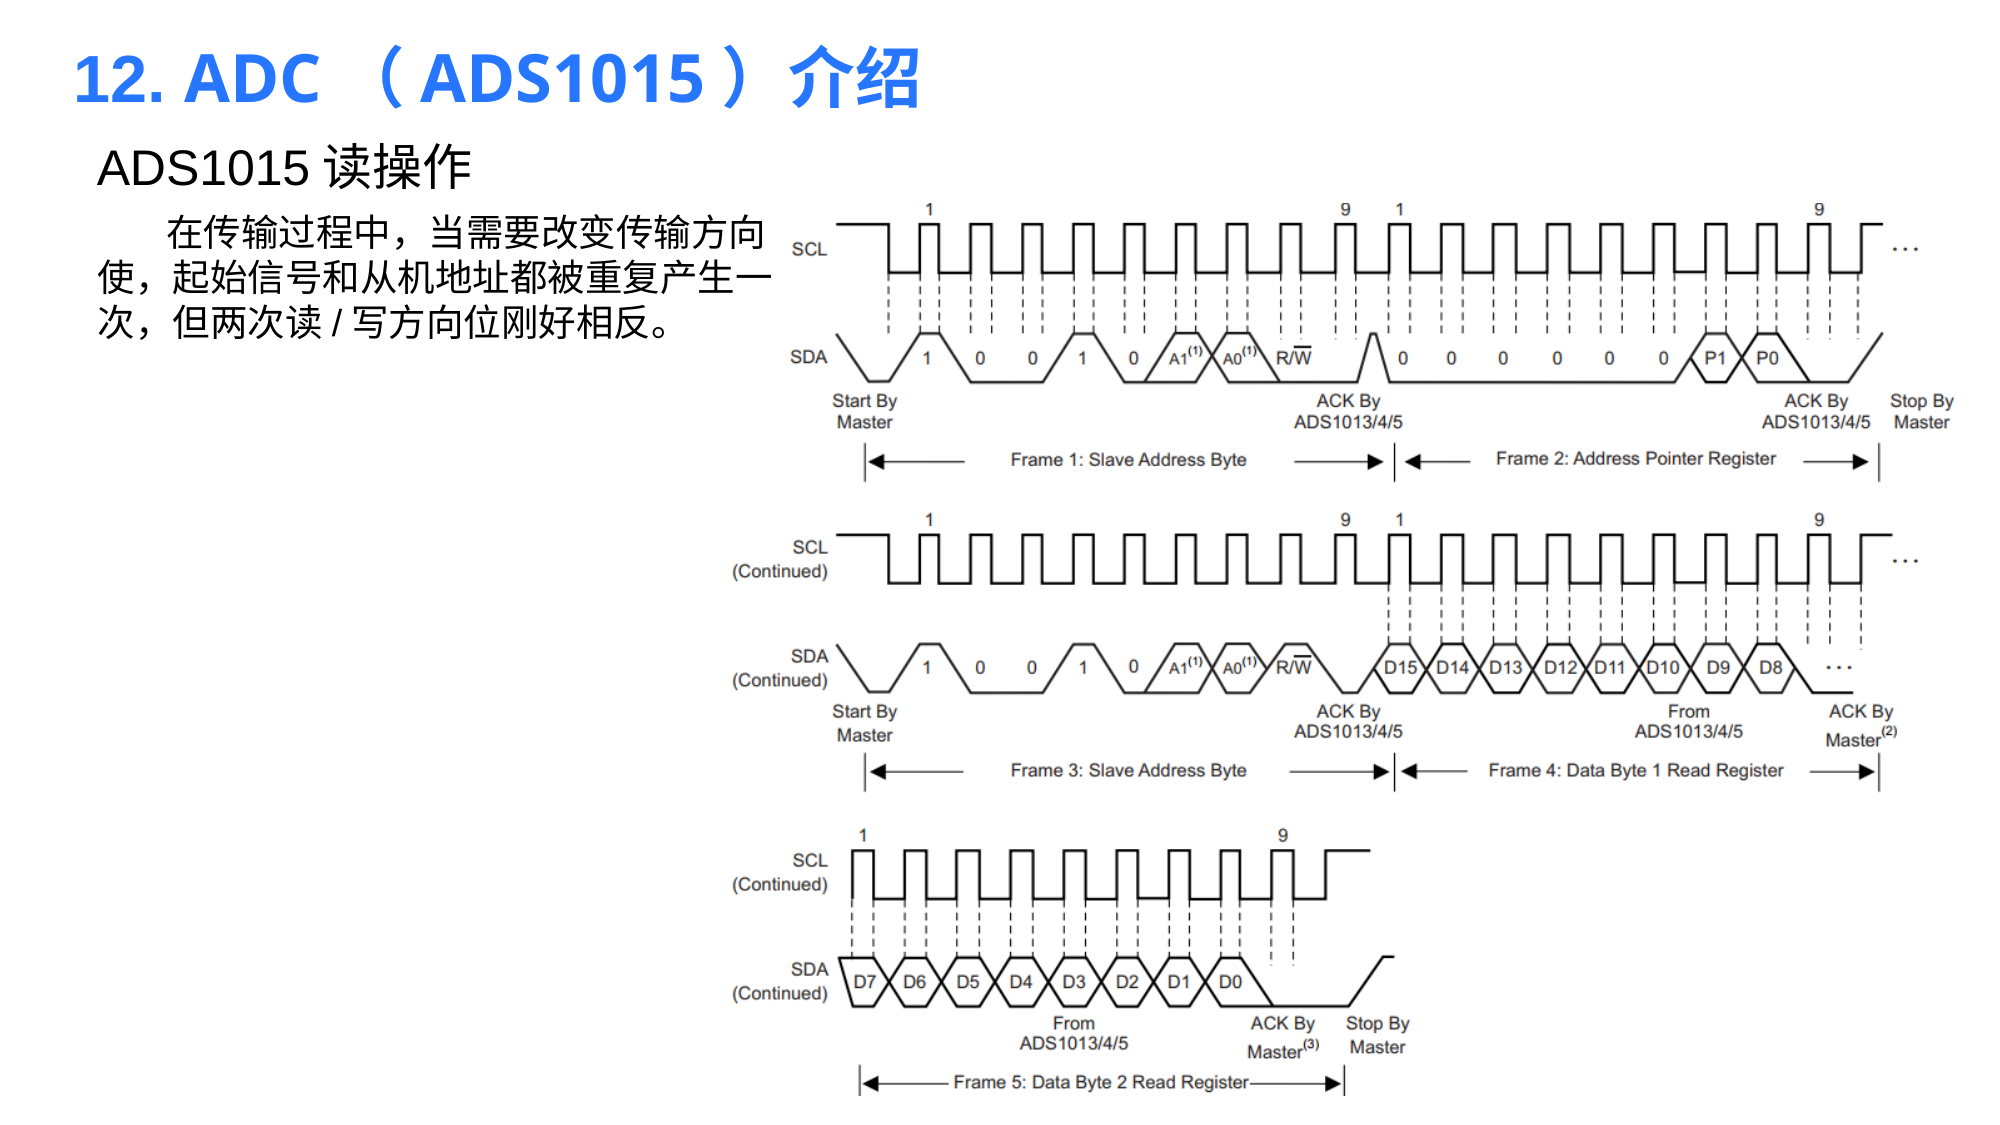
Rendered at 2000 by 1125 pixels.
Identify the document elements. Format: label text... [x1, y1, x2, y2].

text_box 在传输过程中，当需要改变传输方向 使，起始信号和从机地址都被重复产生一 次，但两次读/写方向位刚好相反。 [83, 201, 788, 352]
text_box 12. ADC（ADS1015）介绍 [58, 21, 1759, 130]
picture [716, 203, 1982, 1096]
text_box ADS1015读操作 [82, 128, 1036, 203]
